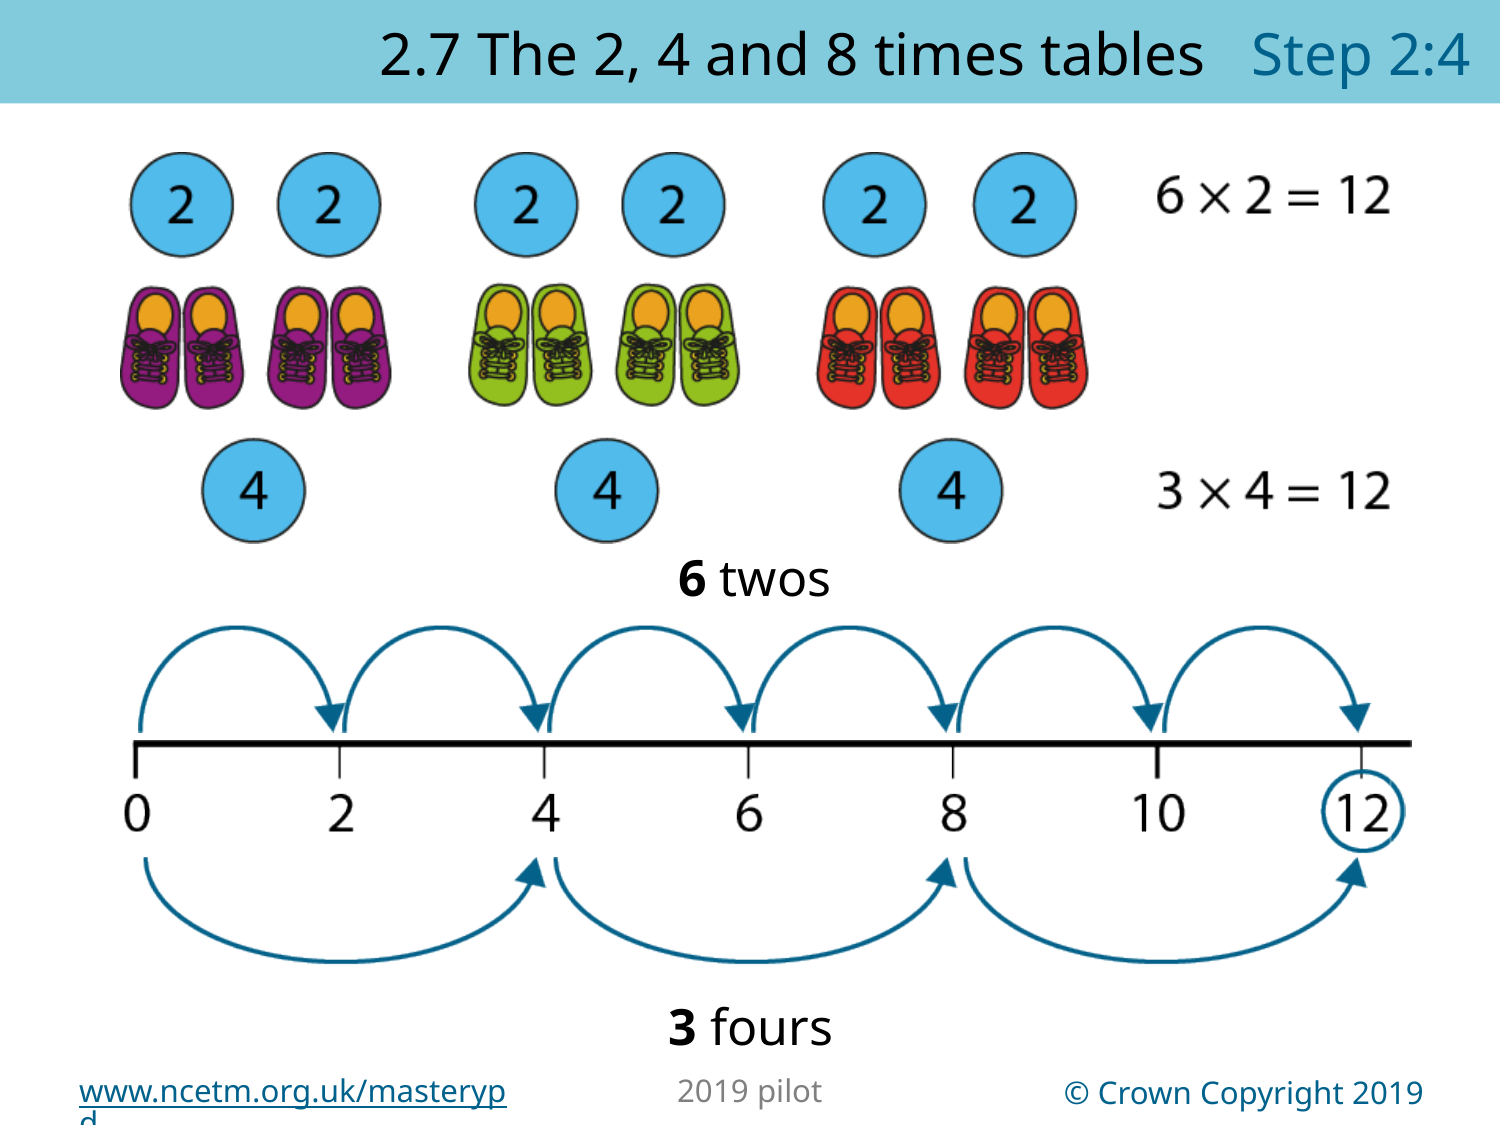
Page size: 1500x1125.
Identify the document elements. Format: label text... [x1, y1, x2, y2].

text_box 3 fours [617, 987, 886, 1063]
picture [1145, 432, 1400, 551]
picture [137, 623, 1372, 733]
picture [141, 857, 548, 967]
picture [552, 857, 958, 967]
picture [962, 857, 1368, 967]
picture [118, 152, 1088, 265]
picture [1145, 147, 1400, 252]
picture [118, 432, 1053, 551]
text_box 6 twos [650, 560, 860, 614]
list 2.7 The 2, 4 and 8 times tables Step 2:4 [0, 0, 1500, 104]
picture [120, 278, 1117, 421]
picture [123, 740, 1412, 855]
